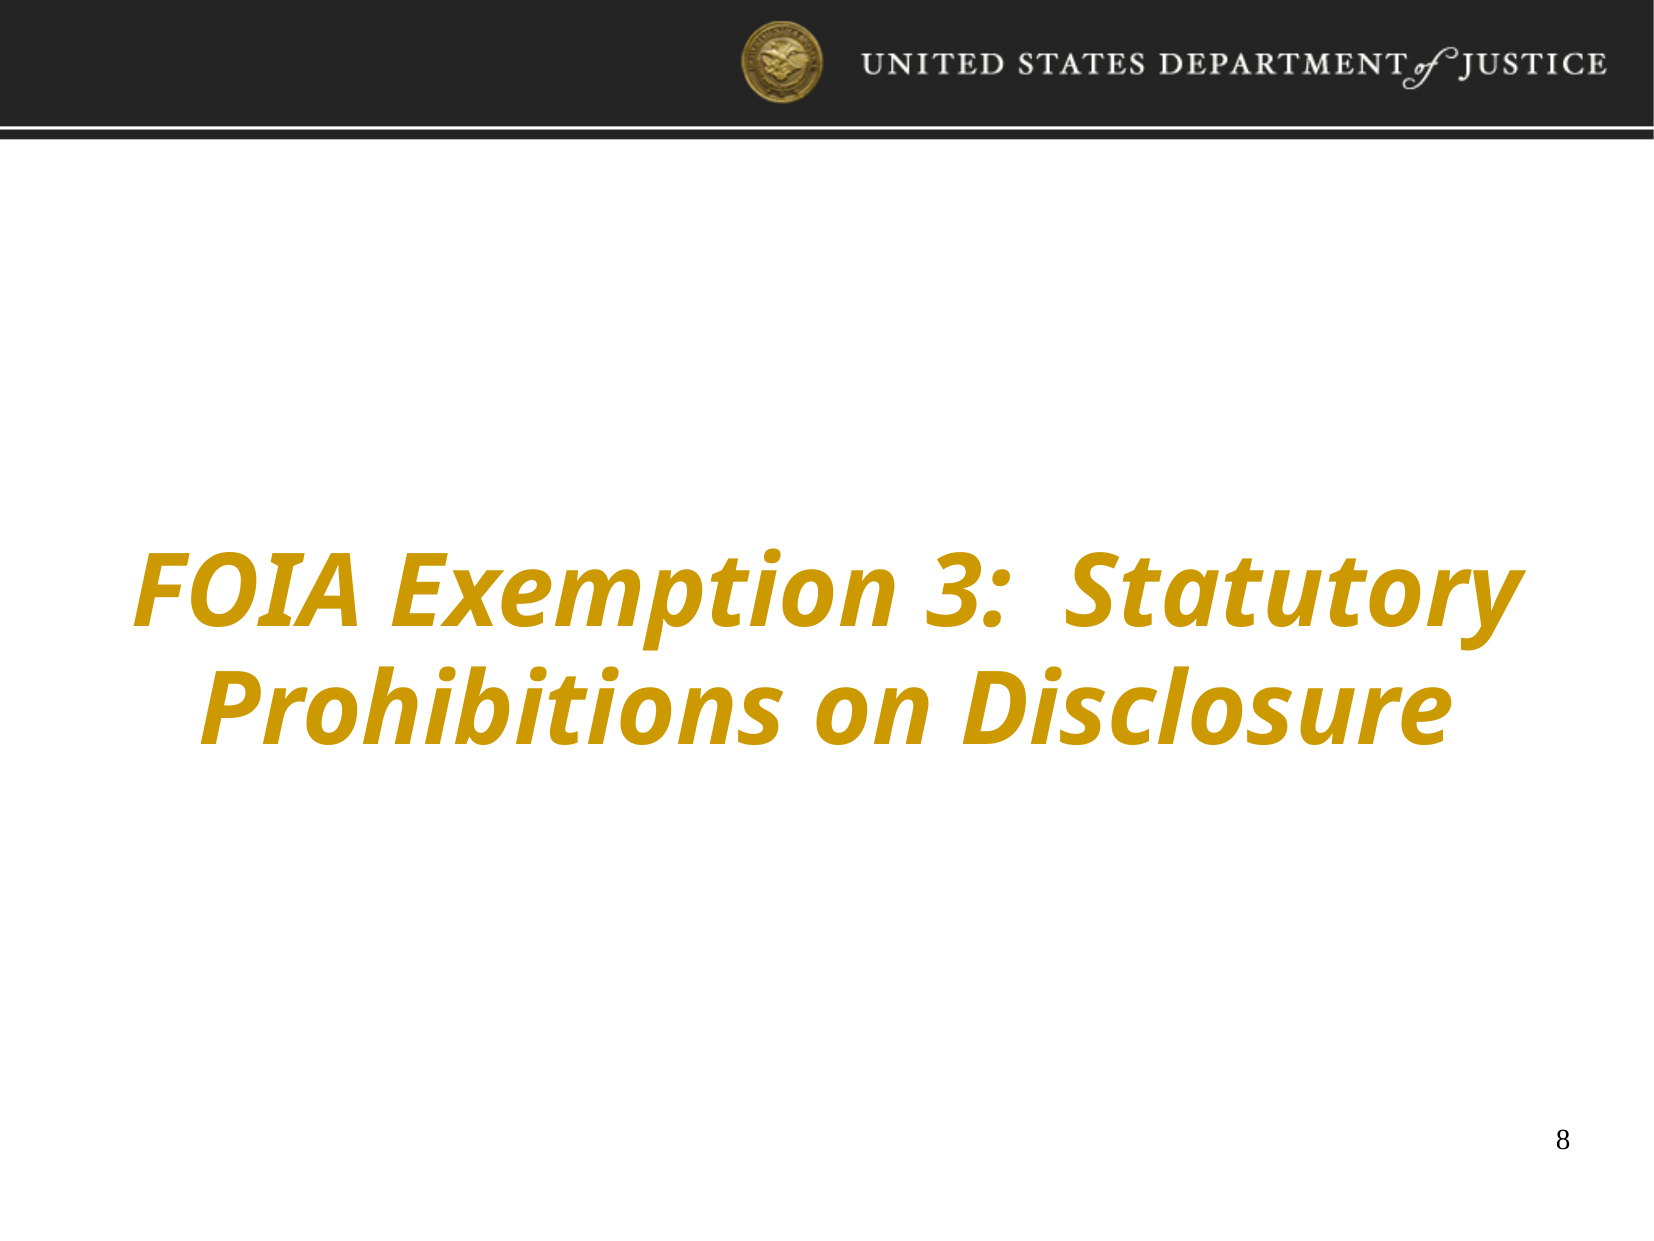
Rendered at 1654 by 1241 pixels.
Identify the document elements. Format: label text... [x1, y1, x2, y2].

slide_number 8 [1185, 1122, 1571, 1208]
picture [0, 0, 1654, 1236]
text_box FOIA Exemption 3: Statutory Prohibitions on Disclosure [33, 525, 1621, 776]
